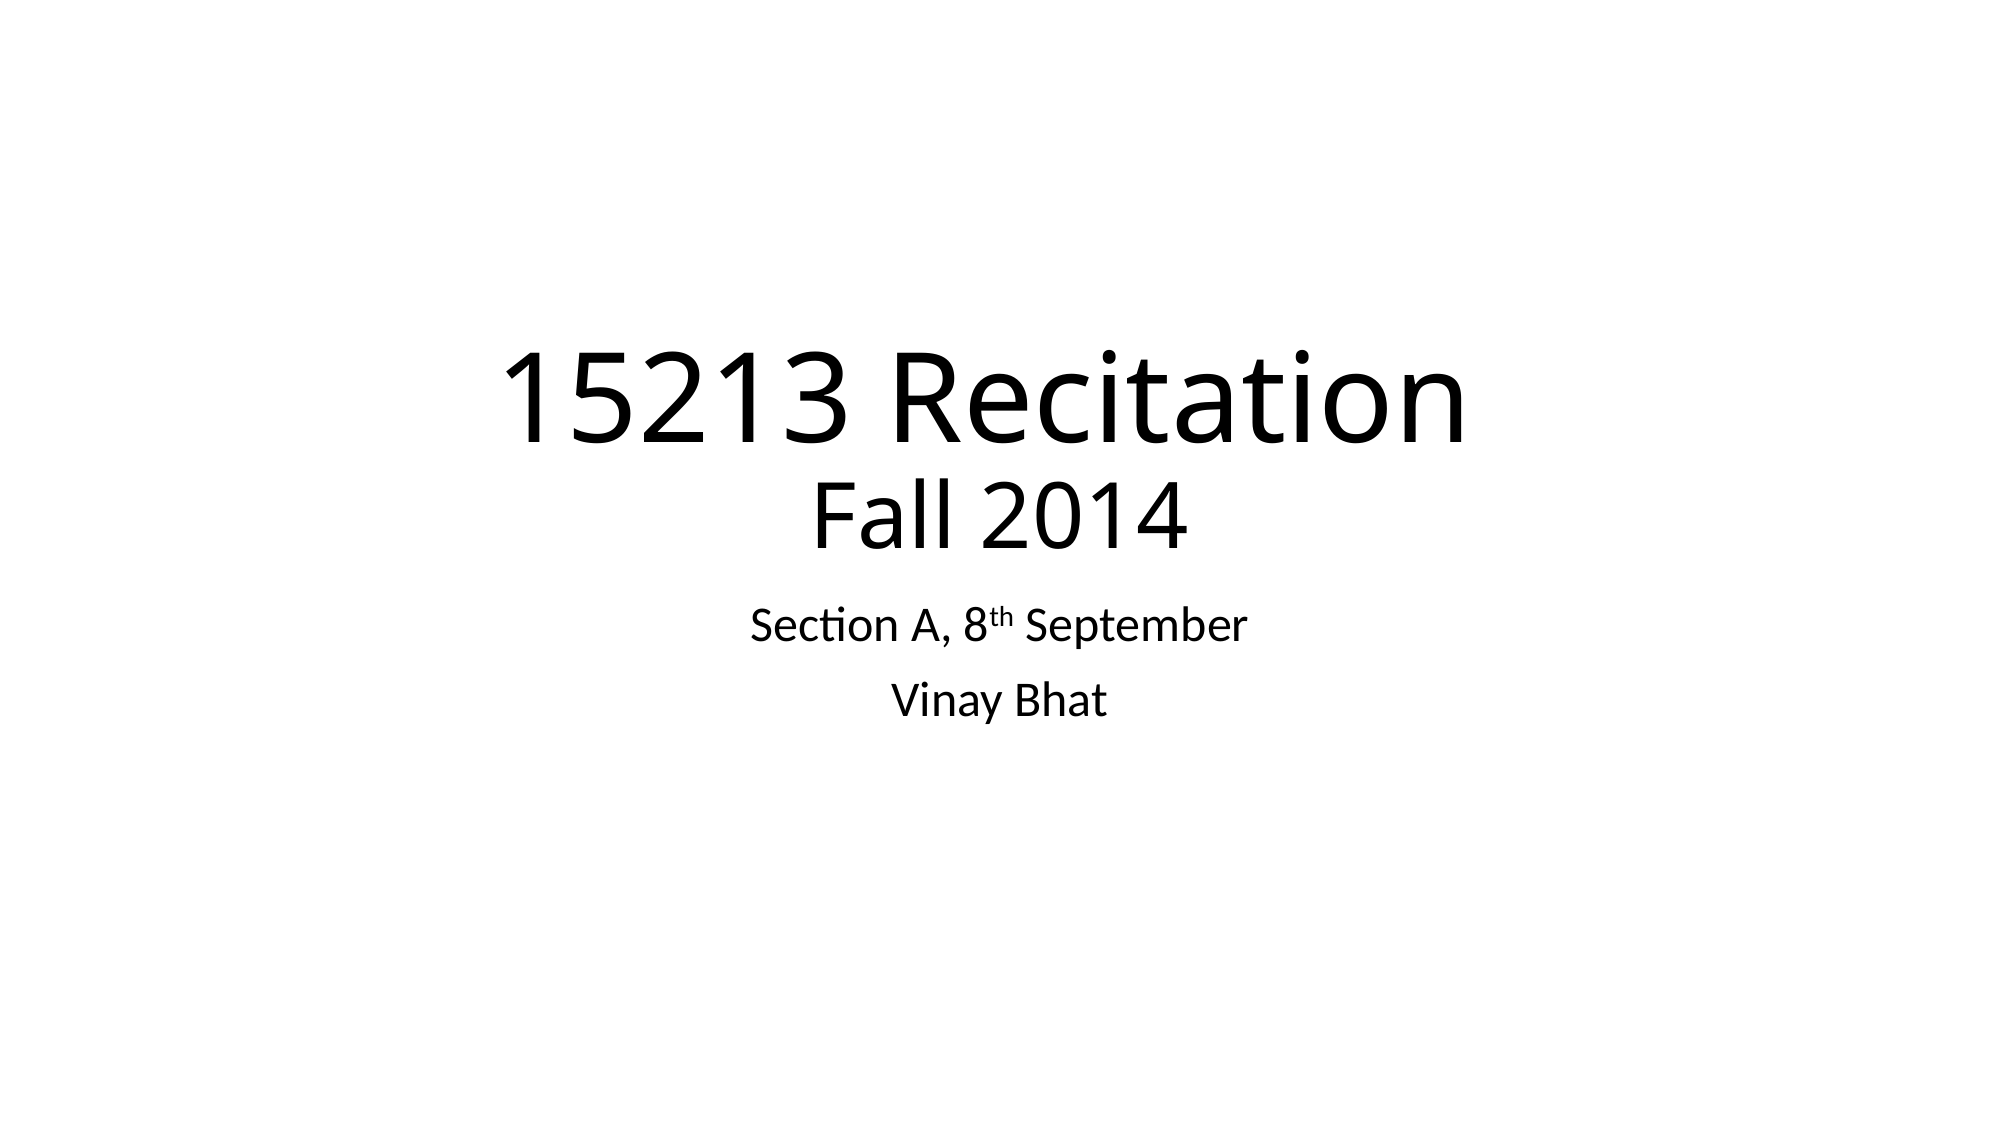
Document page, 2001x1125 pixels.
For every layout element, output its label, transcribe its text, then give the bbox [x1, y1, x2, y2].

title 15213 Recitation Fall 2014 [249, 184, 1750, 576]
subtitle Section A, 8th September Vinay Bhat [249, 590, 1750, 863]
